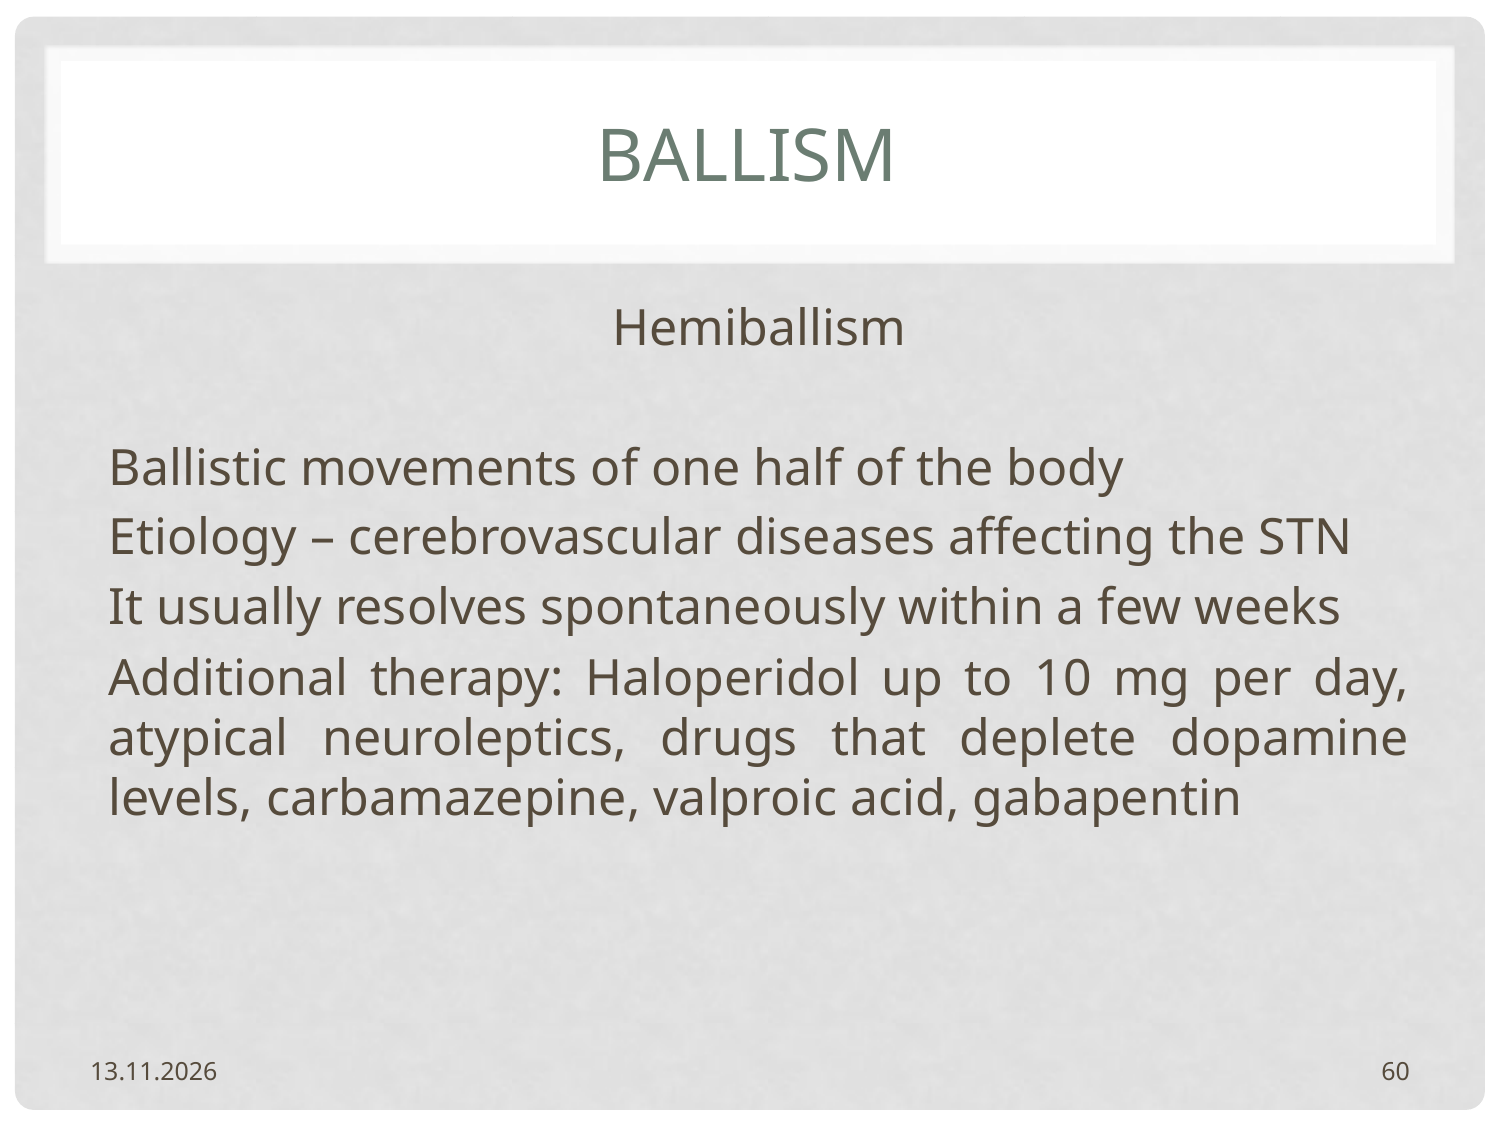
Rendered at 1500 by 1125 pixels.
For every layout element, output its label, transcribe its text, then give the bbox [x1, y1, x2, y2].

list Hemiballism Ballistic movements of one half of the body Etiology – cerebrovascular diseases affecting the STN It usually resolves spontaneously within a few weeks Additional therapy: Haloperidol up to 10 mg per day, atypical neuroleptics, drugs that deplete dopamine levels, carbamazepine, valproic acid, gabapentin [75, 287, 1425, 1005]
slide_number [75, 1042, 425, 1103]
slide_number 60 [1074, 1042, 1425, 1103]
title BALLISM [69, 66, 1425, 238]
